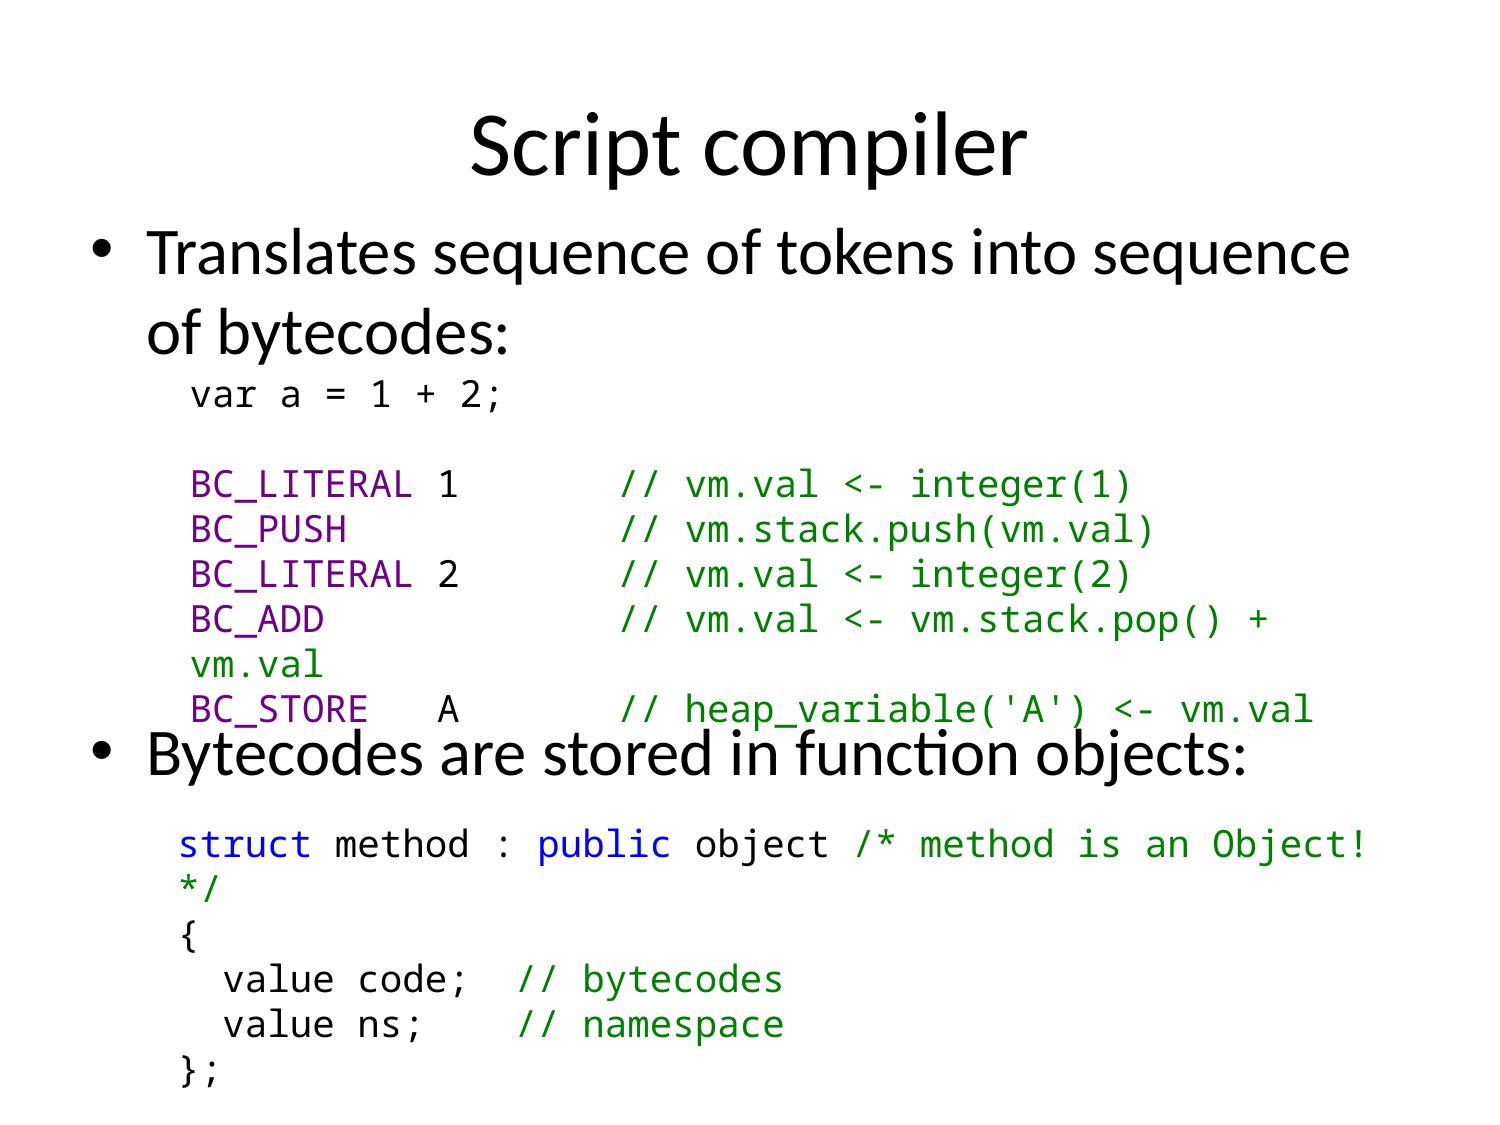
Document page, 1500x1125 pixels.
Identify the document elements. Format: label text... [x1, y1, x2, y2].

list Translates sequence of tokens into sequence of bytecodes: [75, 200, 1425, 400]
text_box struct method : public object /* method is an Object! */ { value code; // bytecodes value ns; // namespace }; [162, 812, 1413, 1098]
text_box var a = 1 + 2; BC_LITERAL 1 // vm.val <- integer(1) BC_PUSH // vm.stack.push(vm.val) BC_LITERAL 2 // vm.val <- integer(2) BC_ADD // vm.val <- vm.stack.pop() + vm.val BC_STORE A // heap_variable('A') <- vm.val [174, 362, 1375, 701]
title Script compiler [75, 45, 1425, 200]
text_box Bytecodes are stored in function objects: [74, 701, 1425, 825]
